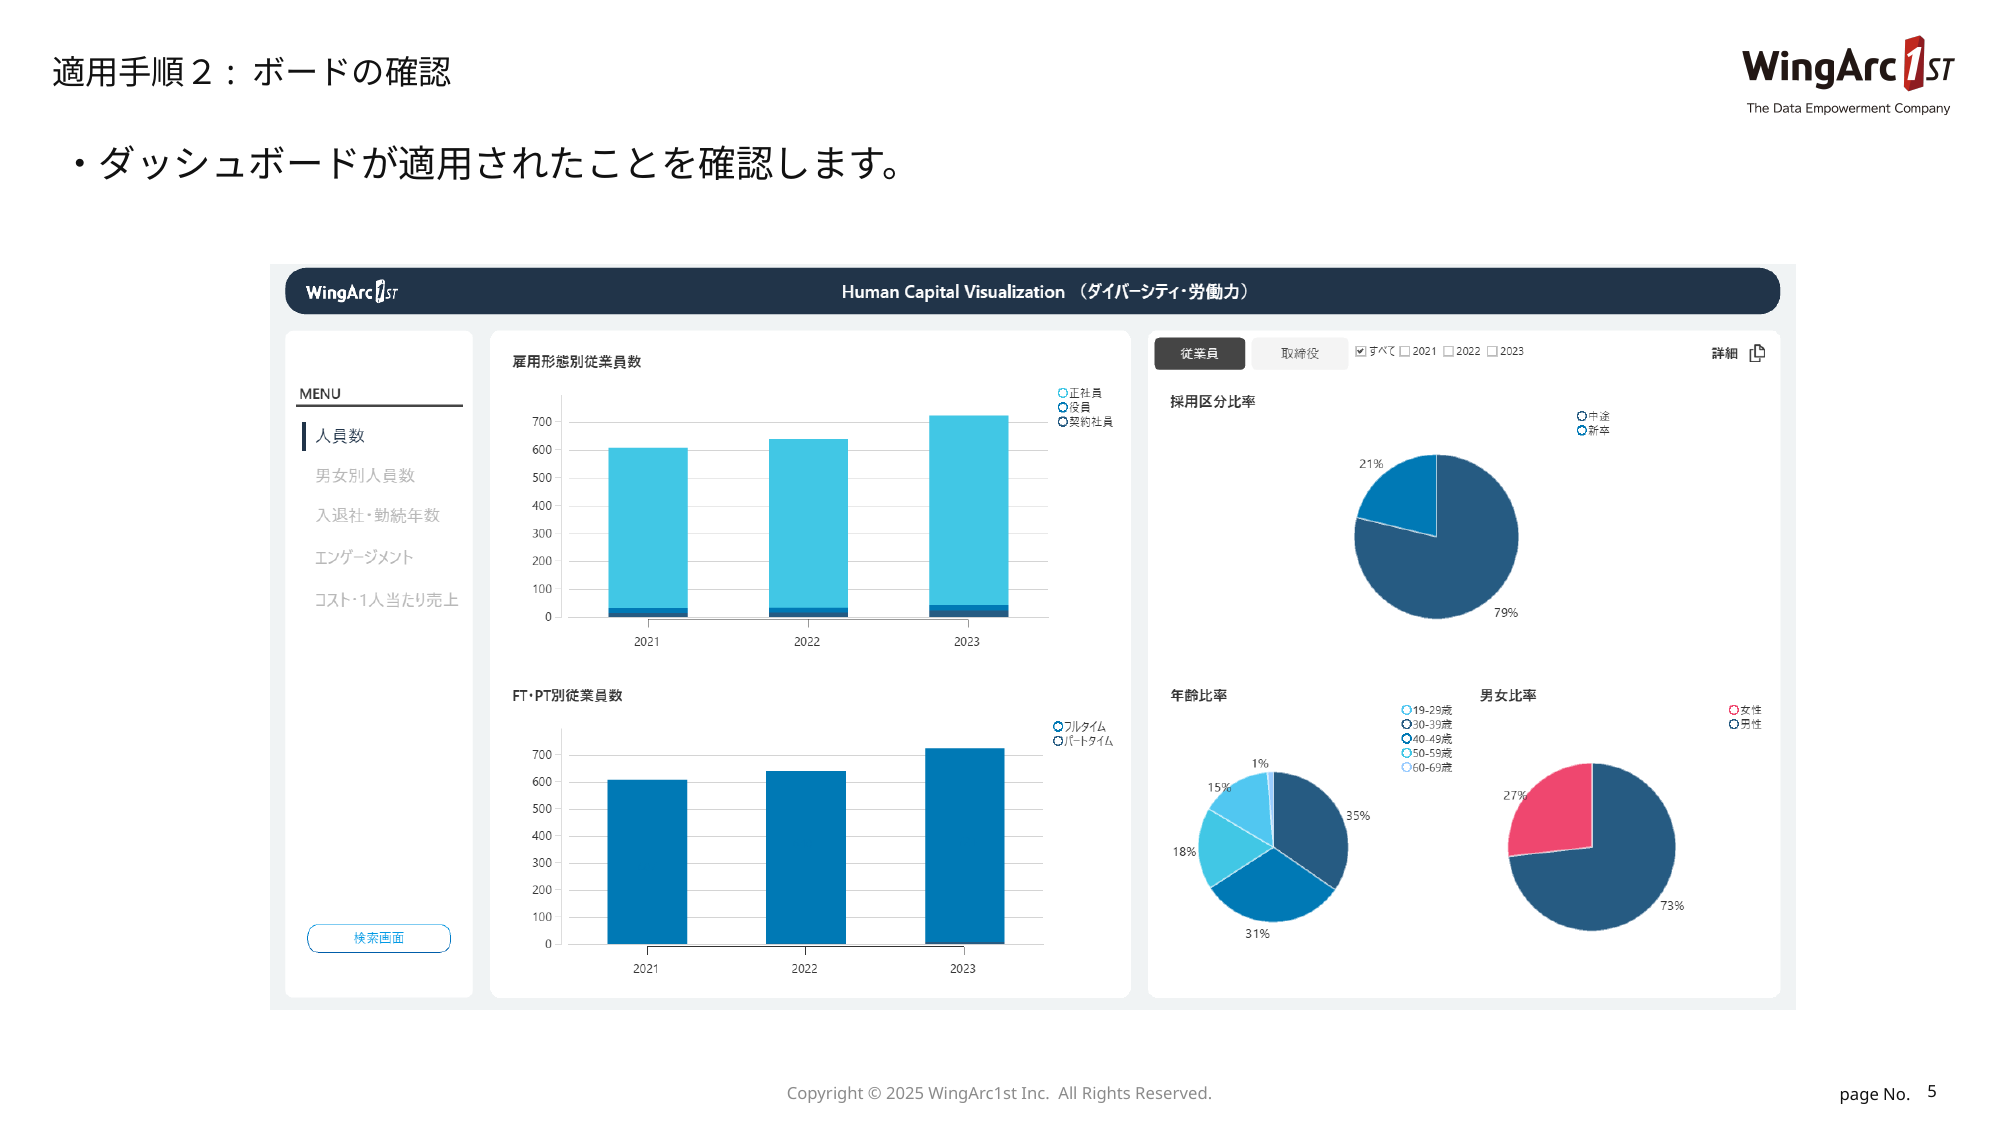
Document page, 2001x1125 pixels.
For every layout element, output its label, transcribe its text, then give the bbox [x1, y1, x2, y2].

picture [270, 264, 1796, 1010]
title 適用手順２: ボードの確認 [46, 56, 625, 93]
slide_number 5 [1927, 1068, 1980, 1116]
picture [1726, 19, 1971, 129]
list ・ダッシュボードが適用されたことを確認します。 [46, 128, 1954, 823]
footer Copyright © 2025 WingArc1st Inc. All Rights Reserved. [746, 1073, 1254, 1112]
